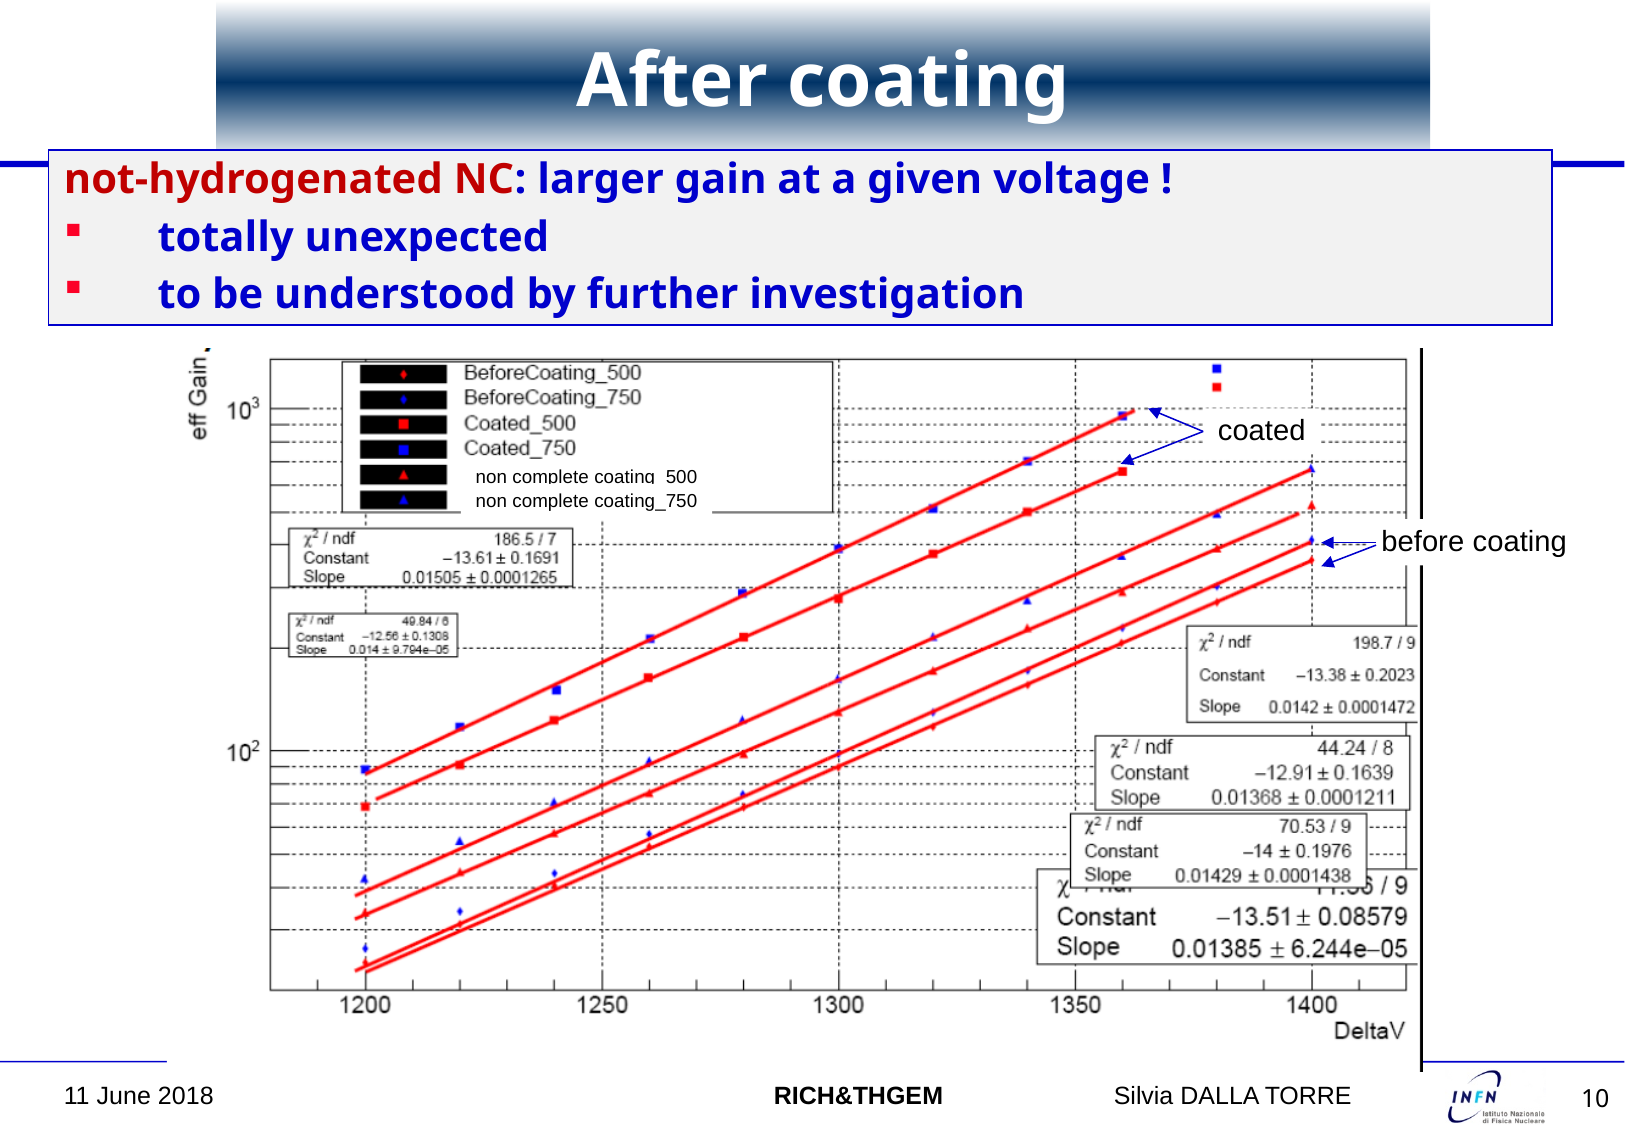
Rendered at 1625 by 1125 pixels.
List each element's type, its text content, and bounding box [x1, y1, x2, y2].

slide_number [48, 1095, 1431, 1125]
list not-hydrogenated NC: larger gain at a given voltage ! totally unexpected to be understood by further investigation [48, 149, 1553, 326]
title After coating [216, 1, 1431, 149]
picture [1445, 1072, 1546, 1125]
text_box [166, 348, 1583, 1072]
